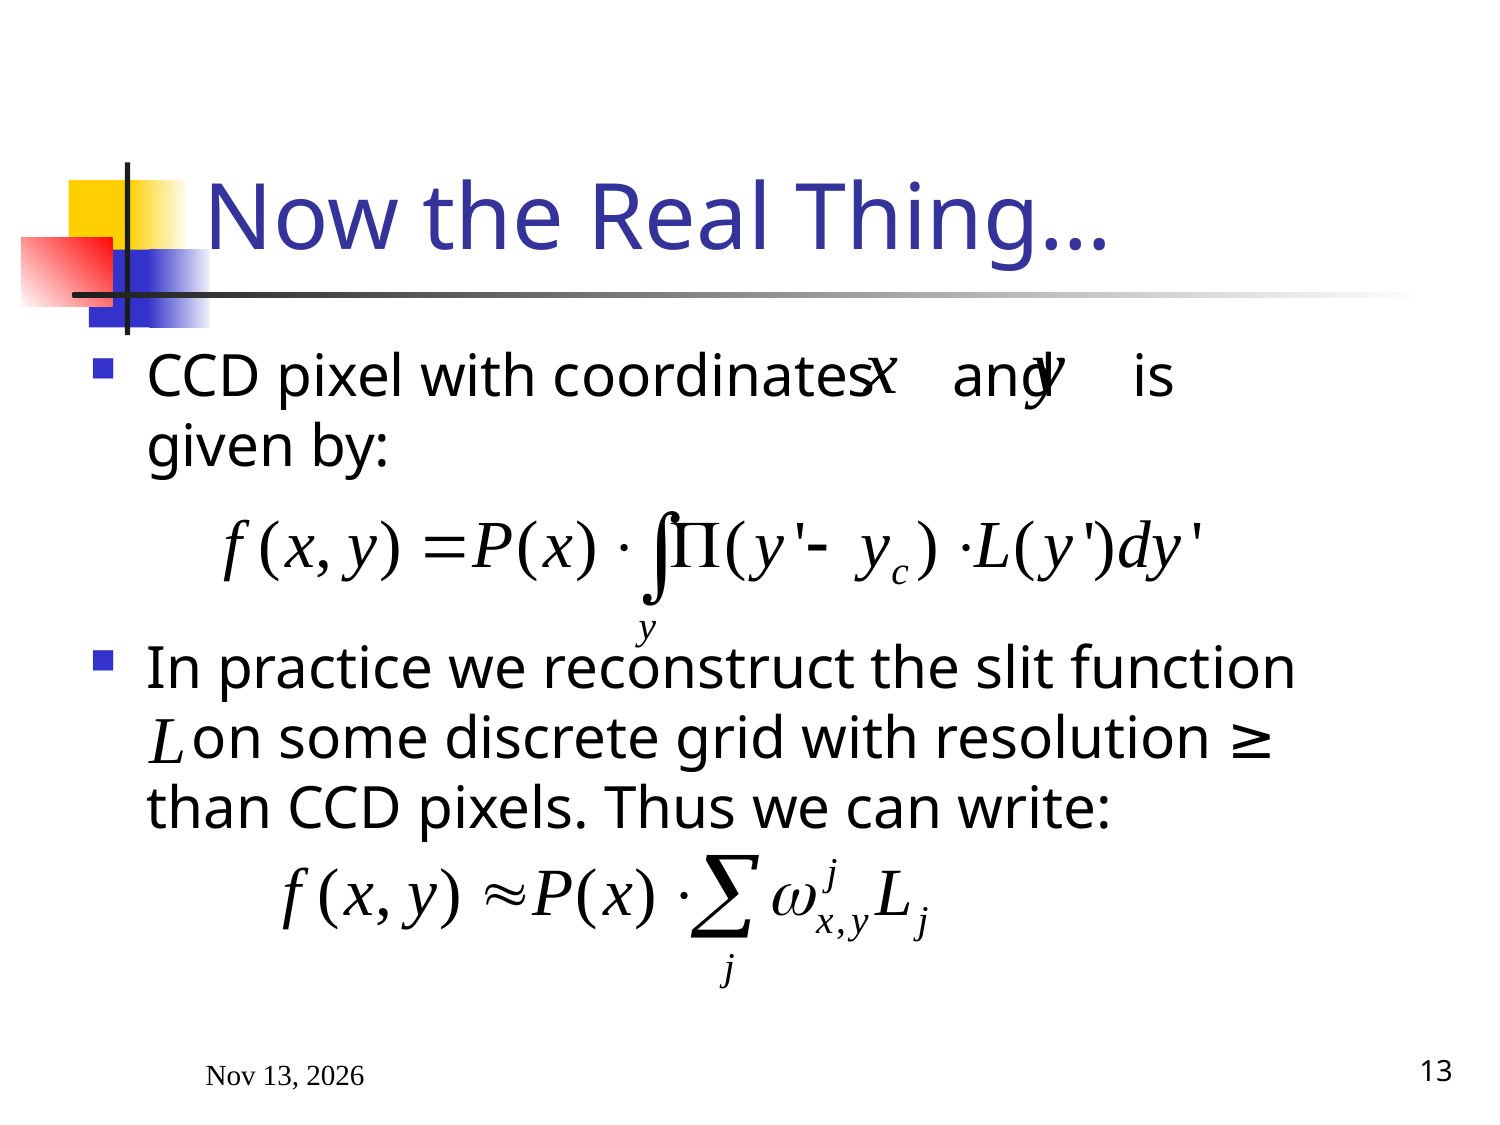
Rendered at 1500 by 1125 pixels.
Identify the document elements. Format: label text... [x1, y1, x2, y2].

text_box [1012, 341, 1083, 426]
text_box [200, 487, 1213, 663]
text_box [137, 702, 199, 776]
slide_number 17-Nov-11 [190, 1024, 504, 1100]
list CCD pixel with coordinates and is given by: In practice we reconstruct the slit function on some discrete grid with resolution ≥ than CCD pixels. Thus we can write: [75, 331, 1350, 1006]
slide_number 13 [1155, 1024, 1468, 1100]
title Now the Real Thing… [188, 35, 1468, 275]
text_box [259, 842, 952, 1001]
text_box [849, 341, 914, 413]
